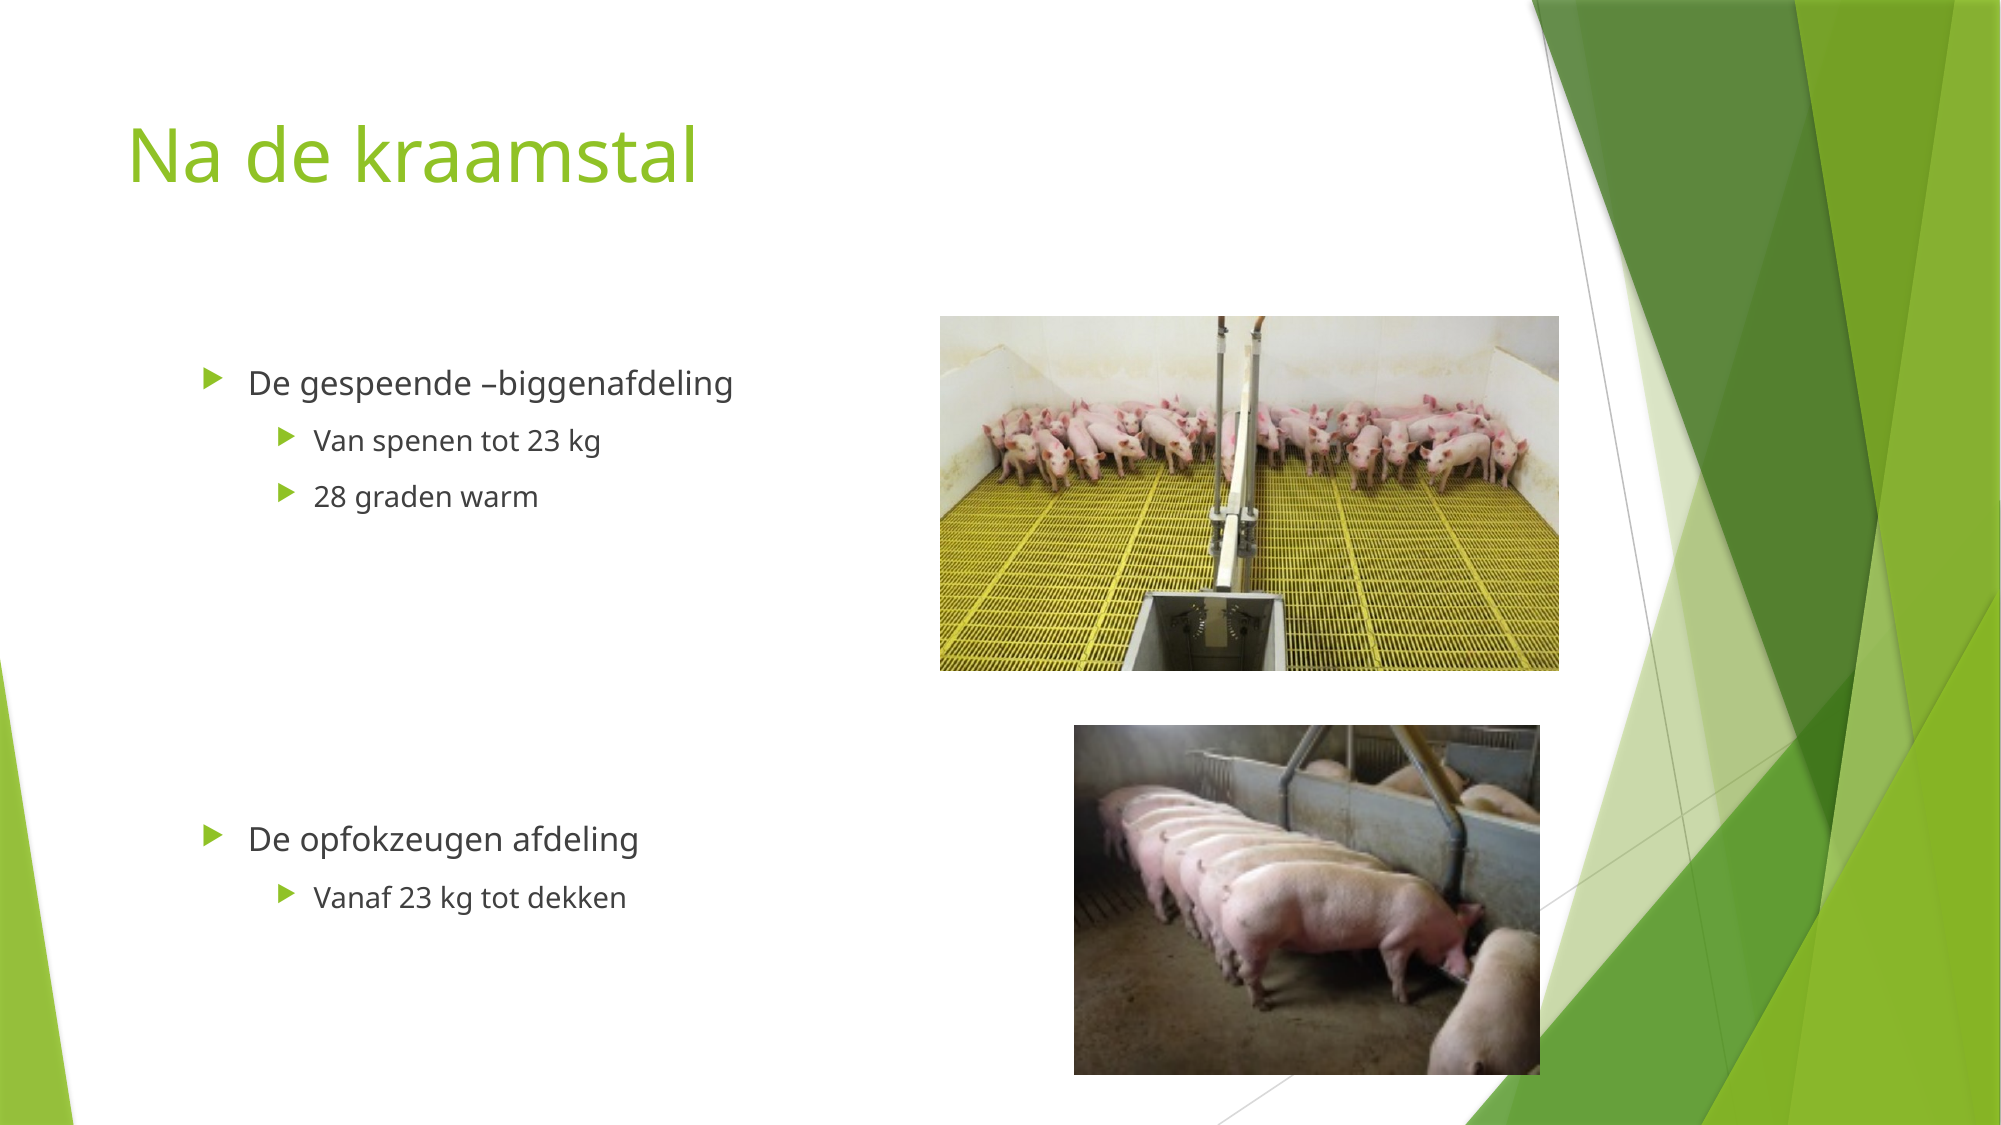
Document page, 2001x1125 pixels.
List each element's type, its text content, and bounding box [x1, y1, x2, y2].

title Na de kraamstal [111, 99, 1522, 317]
picture [940, 316, 1559, 672]
picture [1073, 724, 1541, 1075]
list De gespeende –biggenafdeling Van spenen tot 23 kg 28 graden warm De opfokzeugen afdeling Vanaf 23 kg tot dekken [111, 354, 1522, 992]
